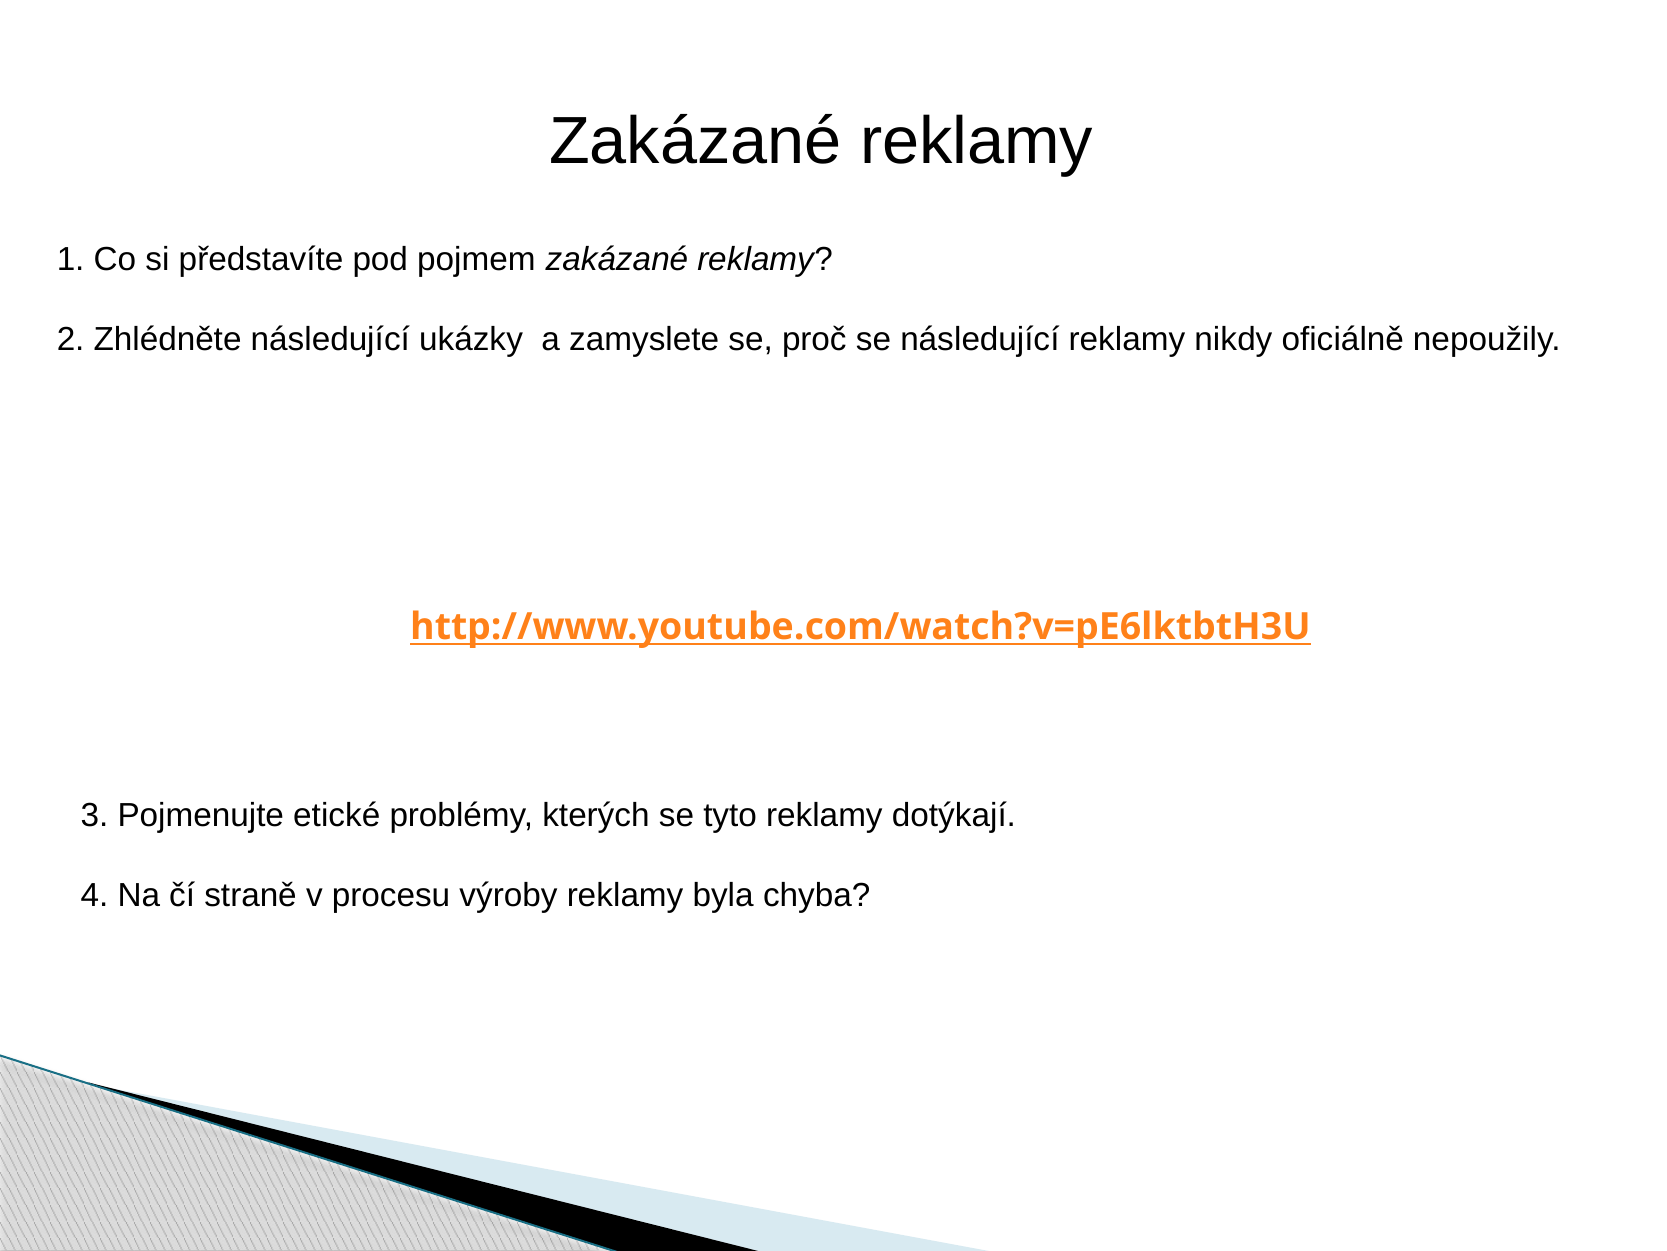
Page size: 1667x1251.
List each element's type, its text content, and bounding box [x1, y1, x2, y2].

text_box http://www.youtube.com/watch?v=pE6lktbtH3U [395, 594, 1326, 751]
text_box Zakázané reklamy 1. Co si představíte pod pojmem zakázané reklamy? 2. Zhlédněte následující ukázky a zamyslete se, proč se následující reklamy nikdy oficiálně nepoužily. [41, 44, 1602, 365]
text_box 3. Pojmenujte etické problémy, kterých se tyto reklamy dotýkají. 4. Na čí straně v procesu výroby reklamy byla chyba? [65, 785, 1625, 1001]
